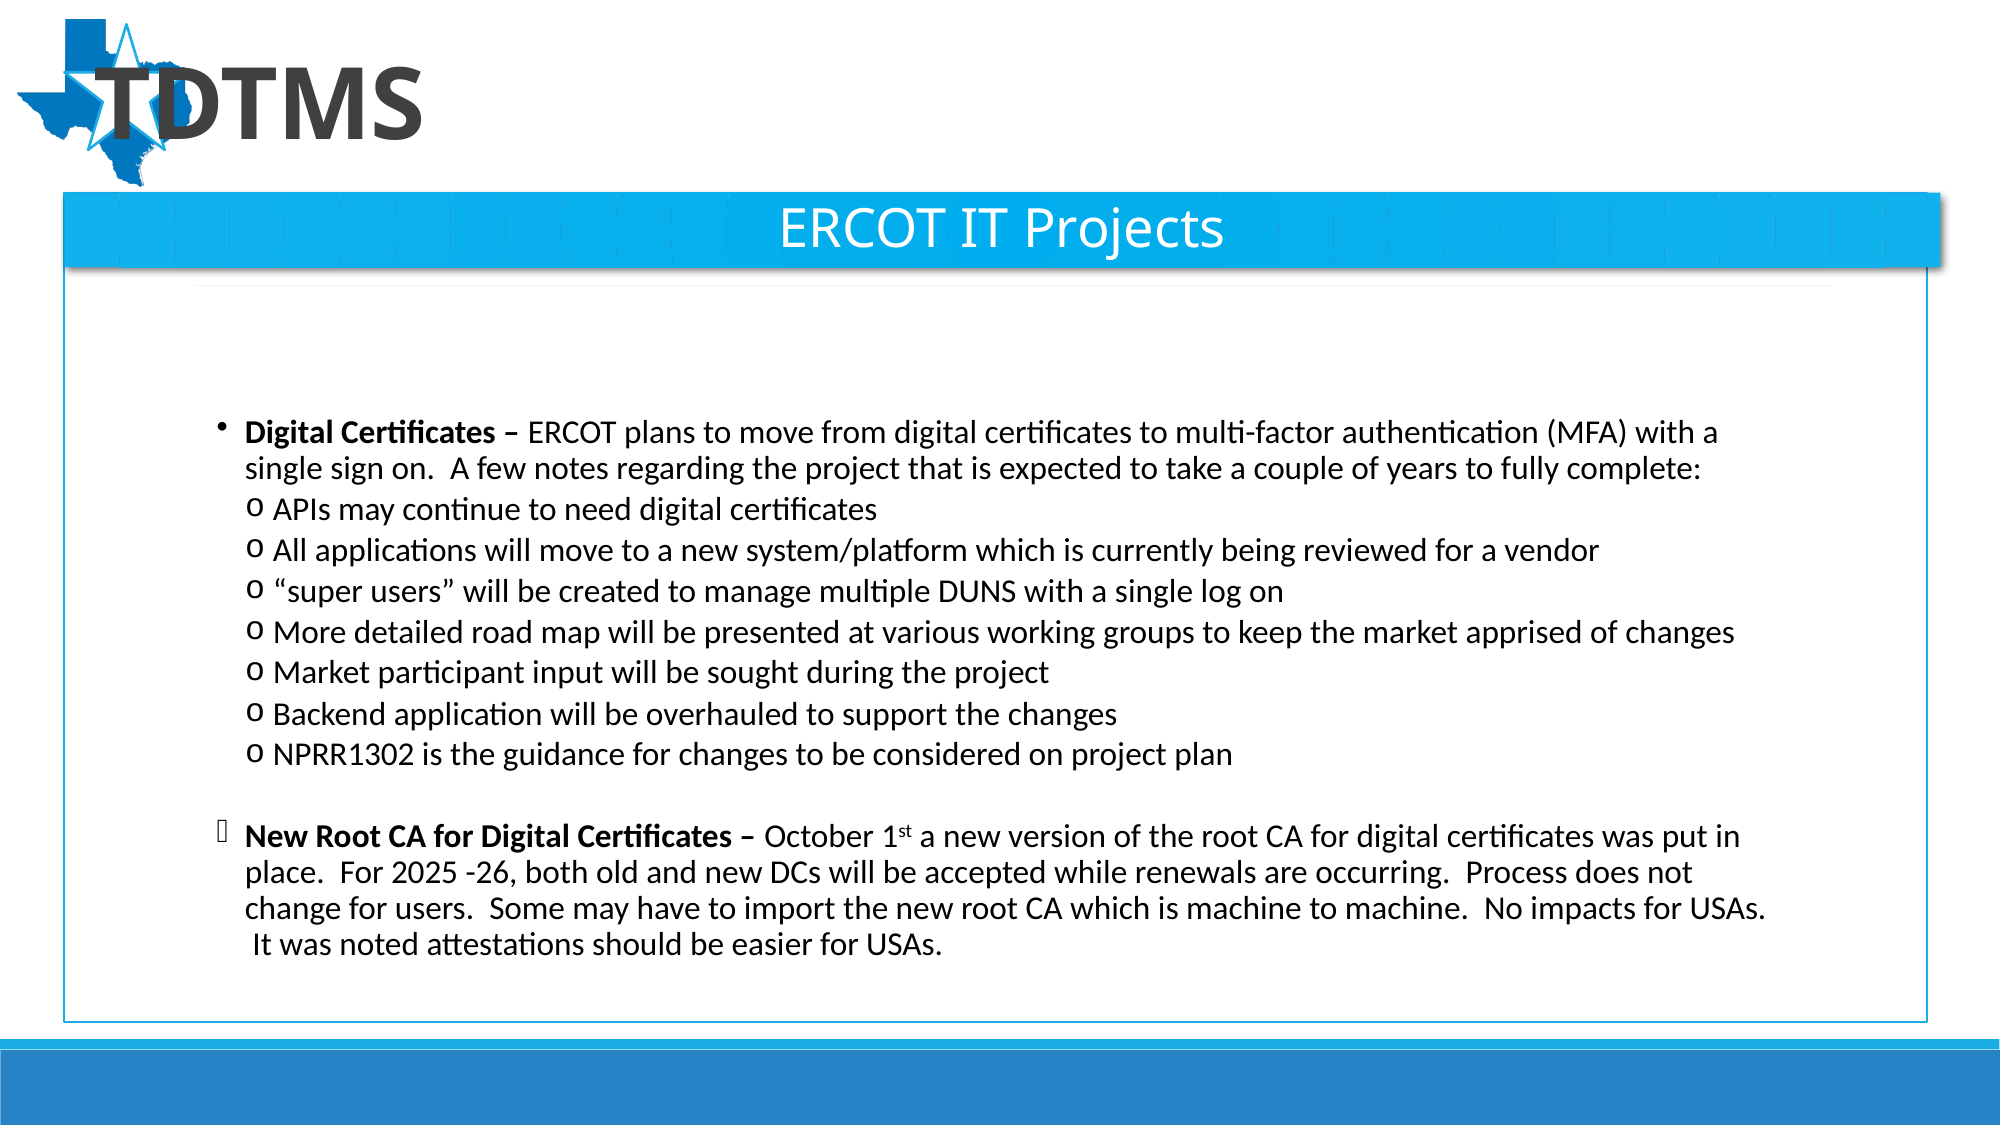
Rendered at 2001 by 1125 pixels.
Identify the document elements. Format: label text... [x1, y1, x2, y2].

picture [16, 19, 192, 188]
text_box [63, 192, 2000, 1125]
title TDTMS [199, 24, 1802, 168]
